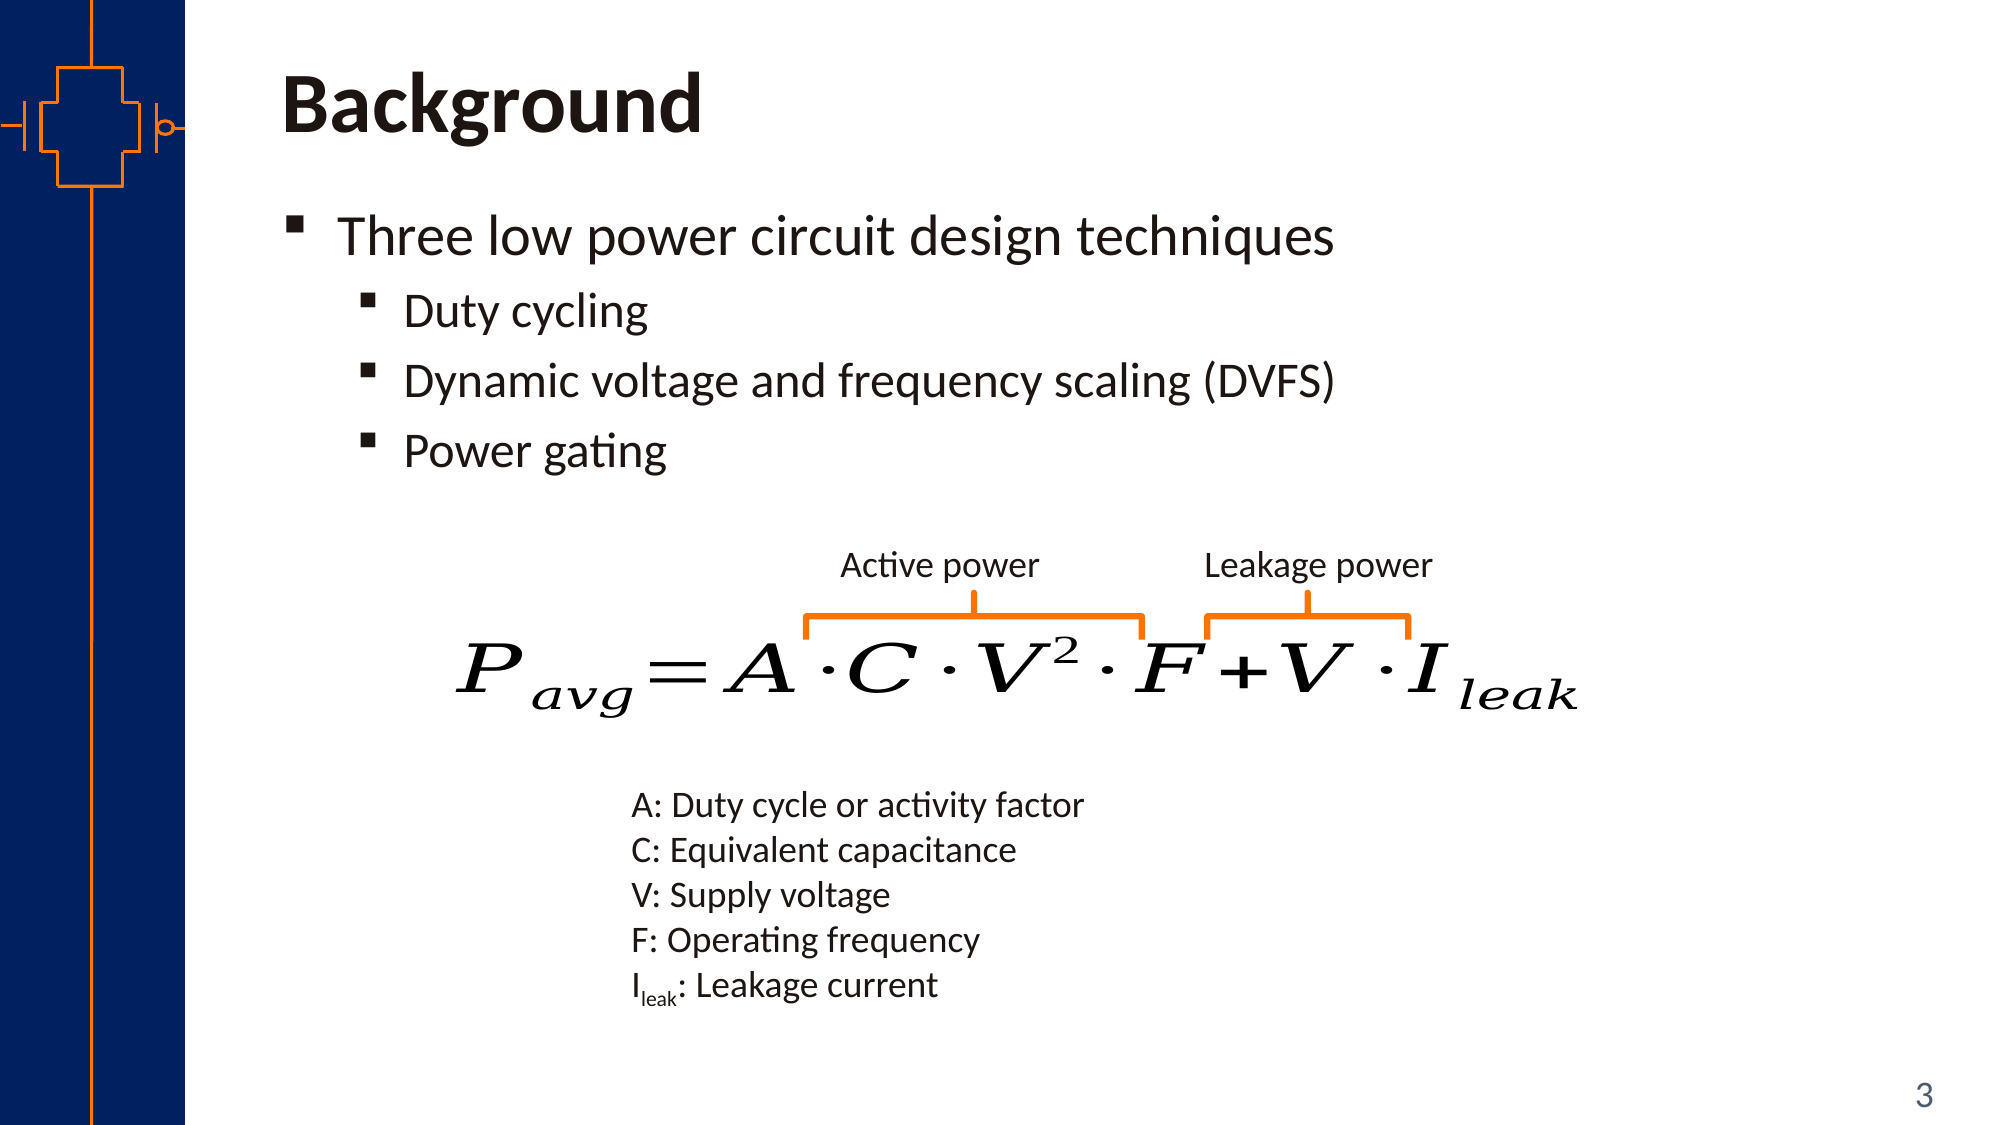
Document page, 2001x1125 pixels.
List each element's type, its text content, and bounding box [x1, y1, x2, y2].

list Three low power circuit design techniques Duty cycling Dynamic voltage and frequency scaling (DVFS) Power gating [266, 189, 1900, 1049]
text_box A: Duty cycle or activity factor C: Equivalent capacitance V: Supply voltage F: Operating frequency Ileak: Leakage current [616, 772, 1101, 1019]
text_box Leakage power [1189, 532, 1449, 592]
title Background [266, 37, 1850, 157]
text_box [1206, 592, 1409, 640]
slide_number 3 [1899, 1062, 1984, 1123]
text_box [805, 592, 1143, 640]
text_box Active power [825, 532, 1056, 592]
